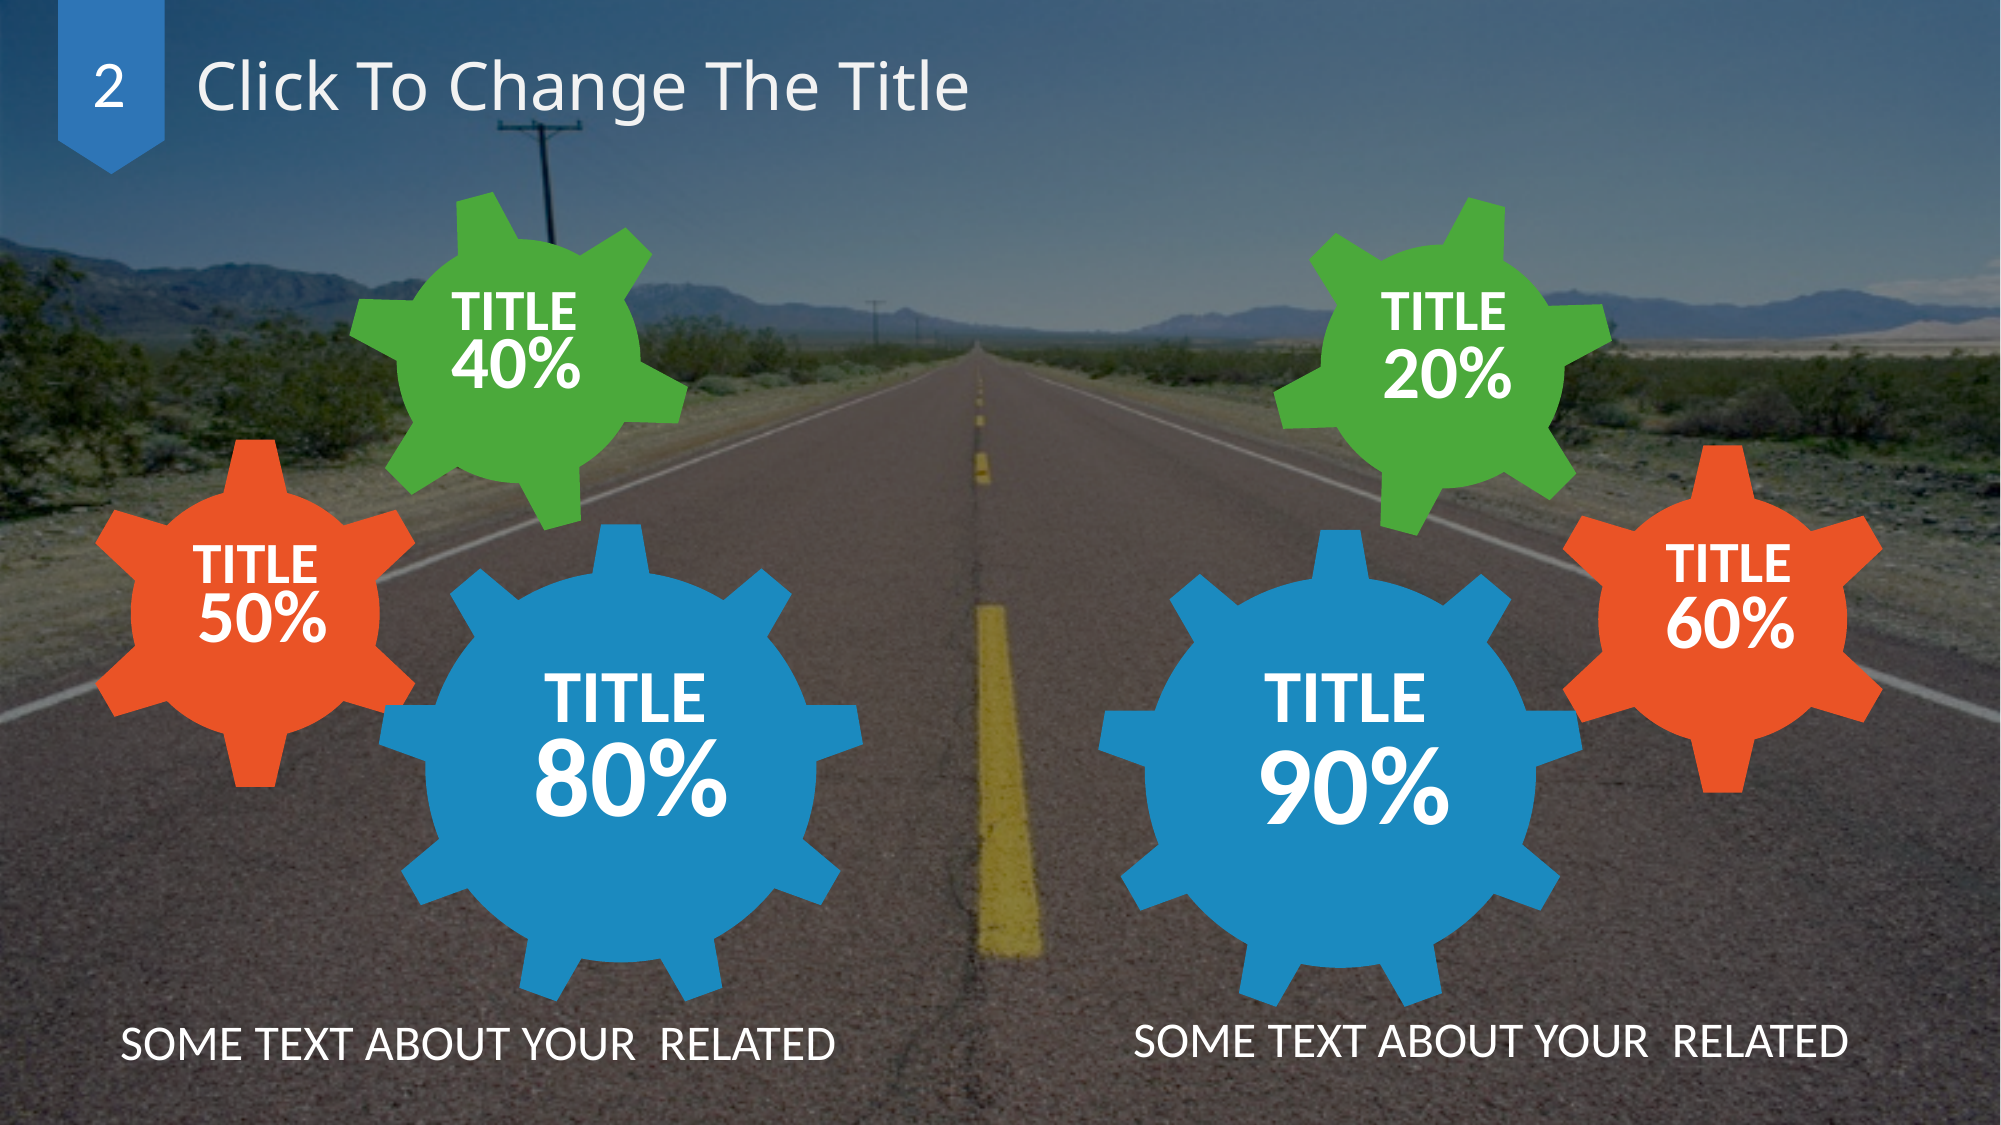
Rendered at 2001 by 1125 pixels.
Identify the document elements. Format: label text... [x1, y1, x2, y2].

text_box SOME TEXT ABOUT YOUR RELATED [105, 1002, 954, 1078]
text_box Click To Change The Title [180, 36, 1119, 132]
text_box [1095, 153, 1901, 1017]
text_box 2 [77, 33, 184, 129]
text_box [57, 0, 166, 154]
text_box SOME TEXT ABOUT YOUR RELATED [1118, 1000, 1967, 1076]
picture [0, 0, 2001, 1125]
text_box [77, 147, 866, 1012]
